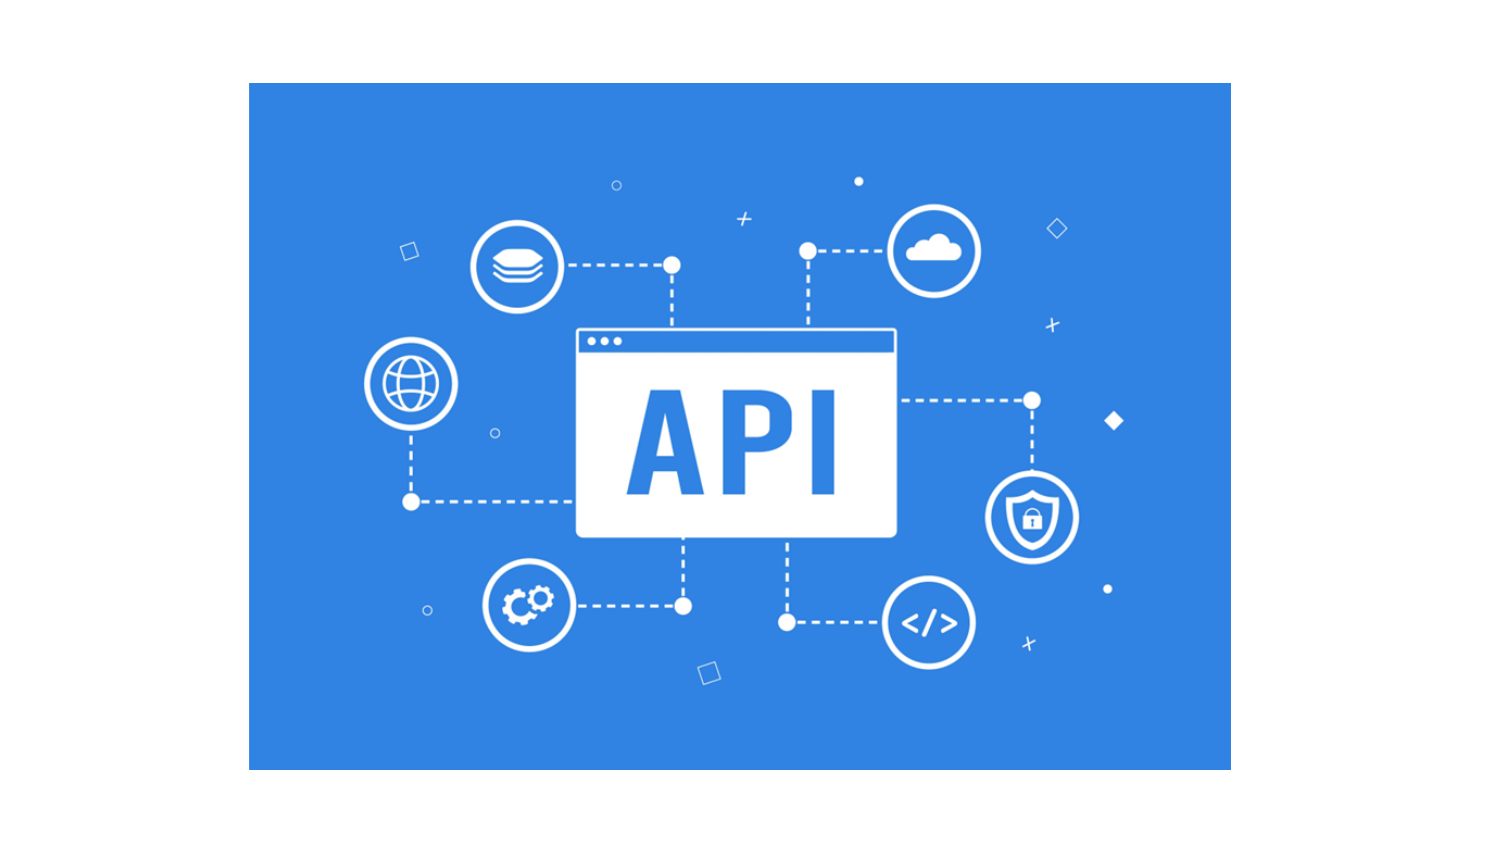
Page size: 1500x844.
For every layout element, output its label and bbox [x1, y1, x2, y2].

picture [249, 83, 1231, 770]
